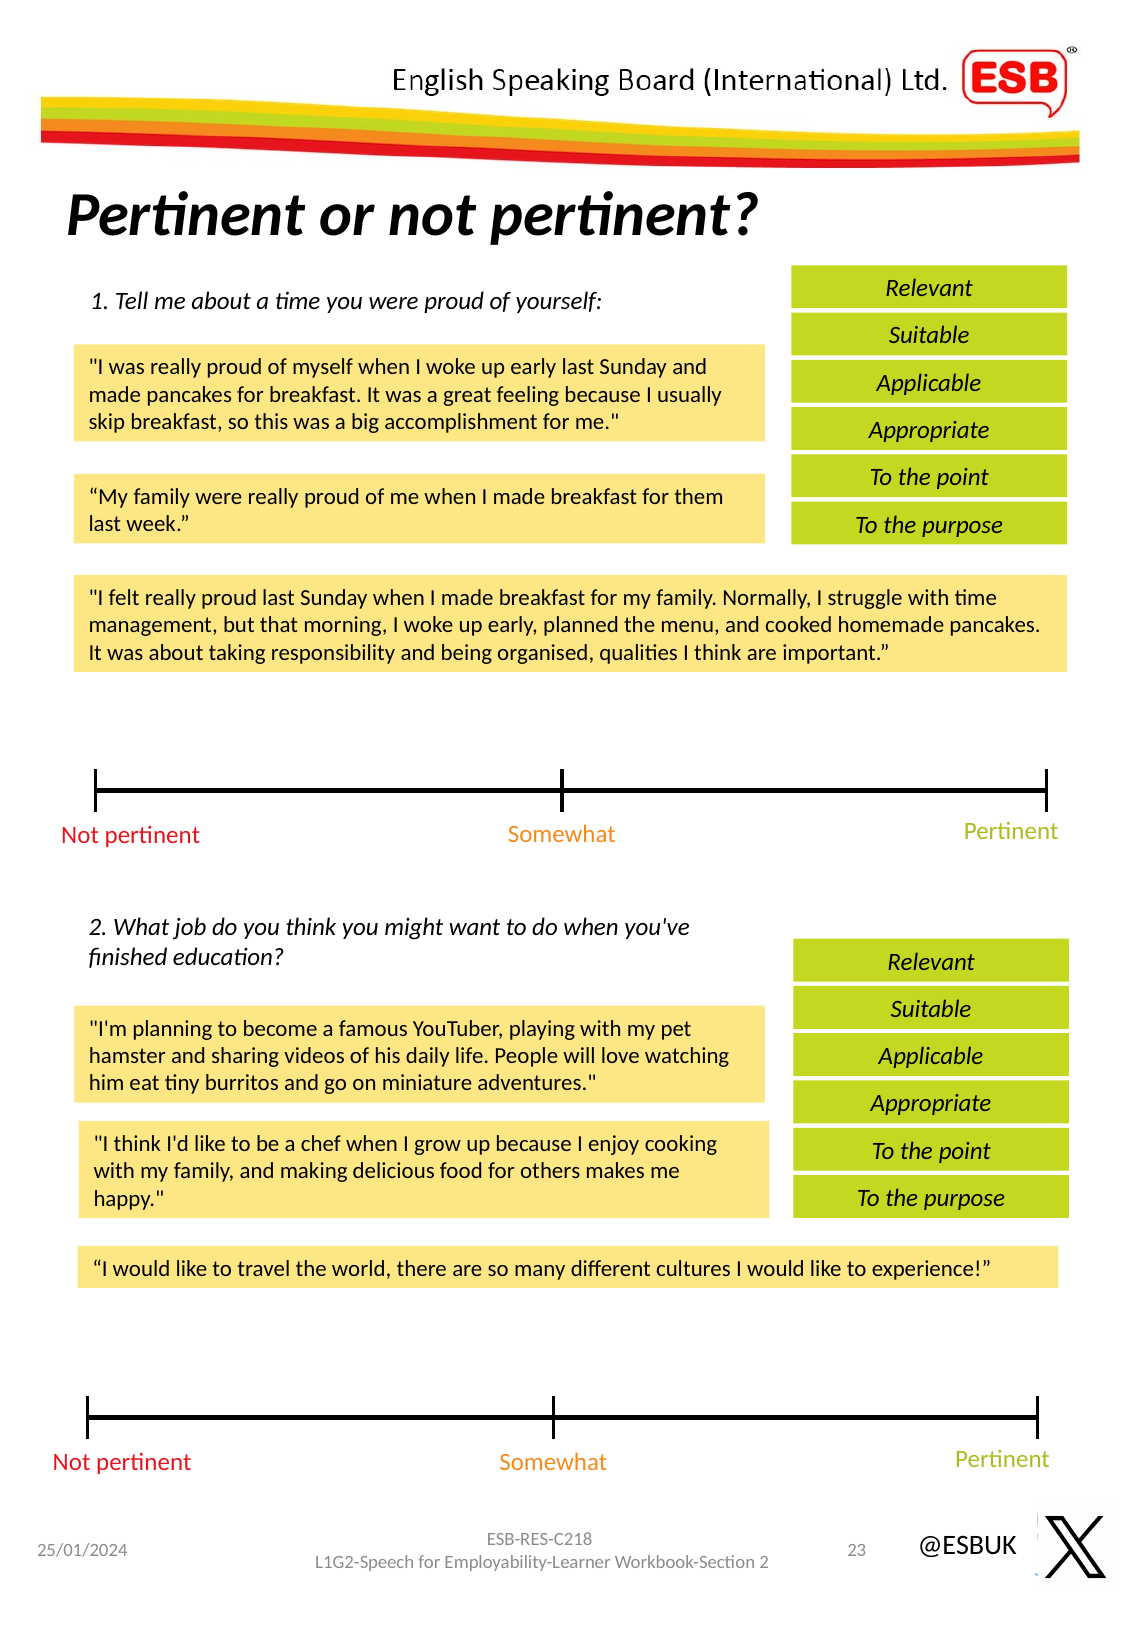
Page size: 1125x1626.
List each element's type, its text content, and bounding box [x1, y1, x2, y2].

text_box "I'm planning to become a famous YouTuber, playing with my pet hamster and sharing videos of his daily life. People will love watching him eat tiny burritos and go on miniature adventures." [74, 1005, 765, 1103]
text_box To the point [792, 1127, 1070, 1172]
title Pertinent or not pertinent? [51, 174, 1125, 257]
text_box Suitable [790, 311, 1068, 356]
text_box 1. Tell me about a time you were proud of yourself: [75, 277, 891, 322]
text_box To the purpose [790, 501, 1068, 545]
text_box Applicable [790, 359, 1068, 404]
footer ESB-RES-C218 L1G2-Speech for Employability-Learner Workbook-Section 2 [296, 1506, 697, 1593]
text_box “My family were really proud of me when I made breakfast for them last week.” [73, 473, 766, 544]
text_box Appropriate [790, 406, 1068, 451]
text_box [45, 768, 1074, 857]
text_box "I think I'd like to be a chef when I grow up because I enjoy cooking with my family, and making delicious food for others makes me happy." [78, 1120, 770, 1219]
text_box 2. What job do you think you might want to do when you've finished education? [73, 903, 743, 979]
text_box Appropriate [792, 1079, 1070, 1124]
text_box Suitable [792, 985, 1070, 1030]
text_box “I would like to travel the world, there are so many different cultures I would like to experience!” [77, 1245, 1059, 1288]
text_box Applicable [792, 1032, 1070, 1077]
text_box To the point [790, 453, 1068, 498]
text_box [37, 1396, 1066, 1484]
text_box To the purpose [792, 1174, 1070, 1219]
text_box "I was really proud of myself when I woke up early last Sunday and made pancakes for breakfast. It was a great feeling because I usually skip breakfast, so this was a big accomplishment for me." [73, 344, 766, 442]
text_box "I felt really proud last Sunday when I made breakfast for my family. Normally, I struggle with time management, but that morning, I woke up early, planned the menu, and cooked homemade pancakes. It was about taking responsibility and being organised, qualities I think are important.” [73, 574, 1068, 672]
text_box Relevant [790, 264, 1068, 309]
picture [0, 1, 1125, 234]
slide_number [22, 1506, 276, 1593]
slide_number 23 [697, 1506, 882, 1593]
picture [1034, 1503, 1118, 1591]
text_box Relevant [792, 938, 1070, 983]
